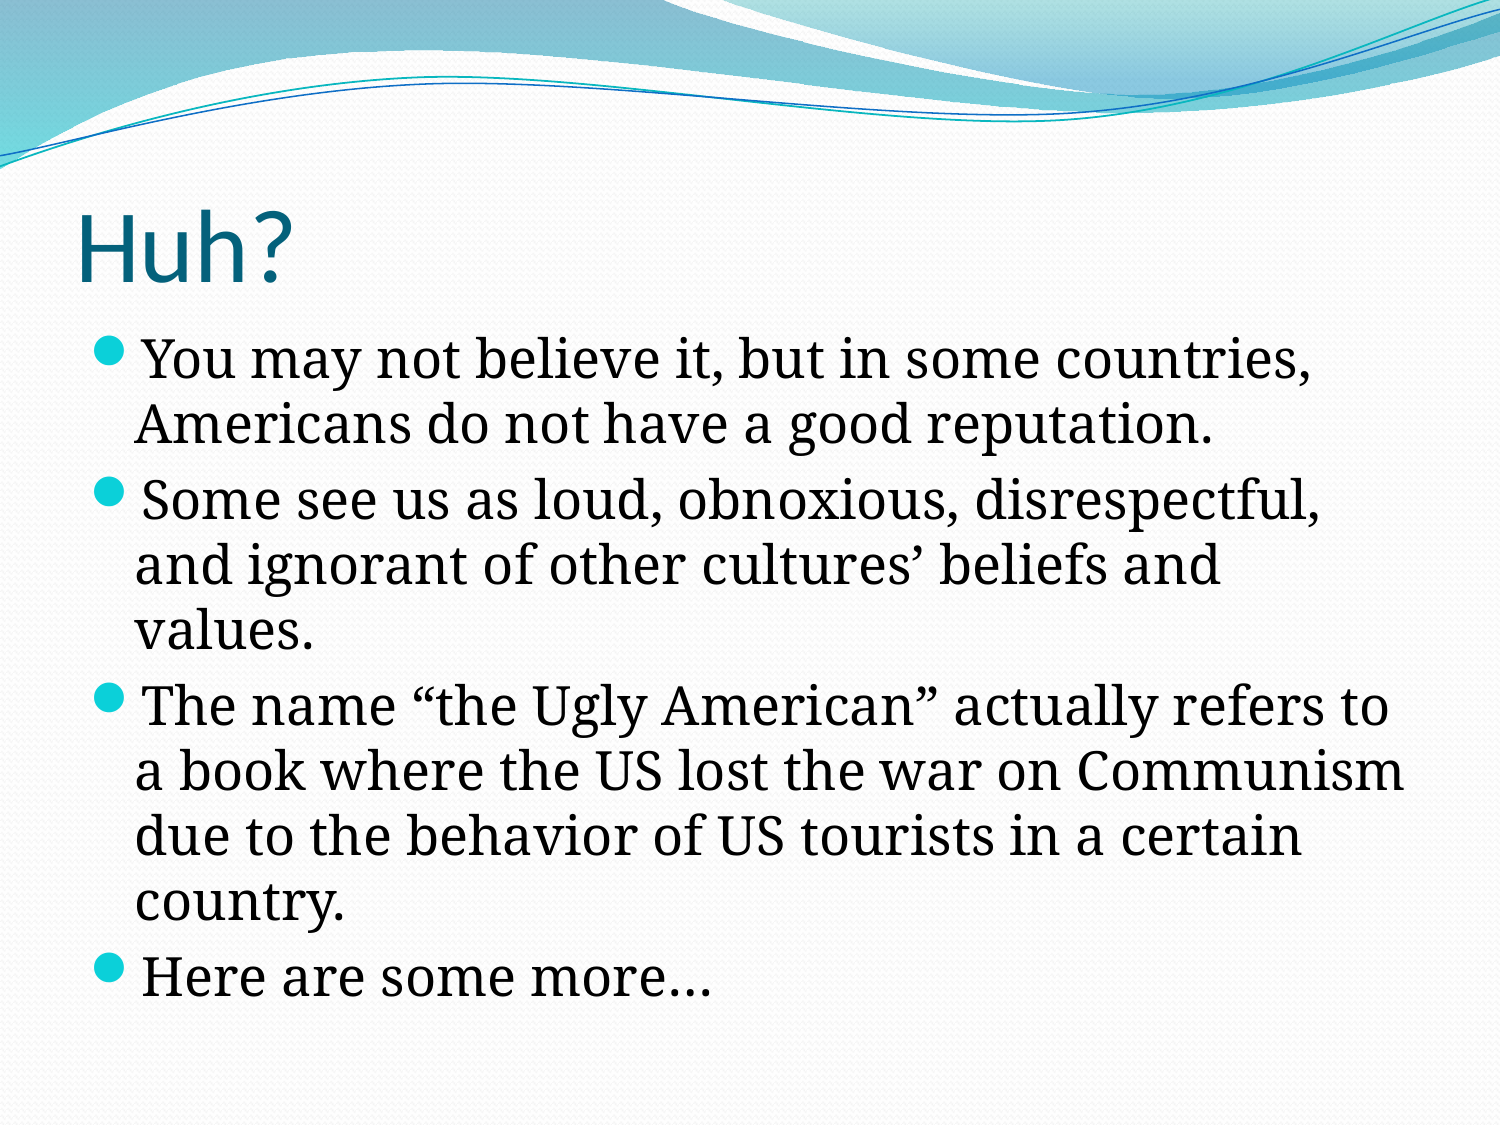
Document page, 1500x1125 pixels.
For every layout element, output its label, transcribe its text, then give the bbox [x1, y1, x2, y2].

list You may not believe it, but in some countries, Americans do not have a good reputation. Some see us as loud, obnoxious, disrespectful, and ignorant of other cultures’ beliefs and values. The name “the Ugly American” actually refers to a book where the US lost the war on Communism due to the behavior of US tourists in a certain country. Here are some more… [75, 317, 1425, 1038]
title Huh? [75, 115, 1425, 303]
